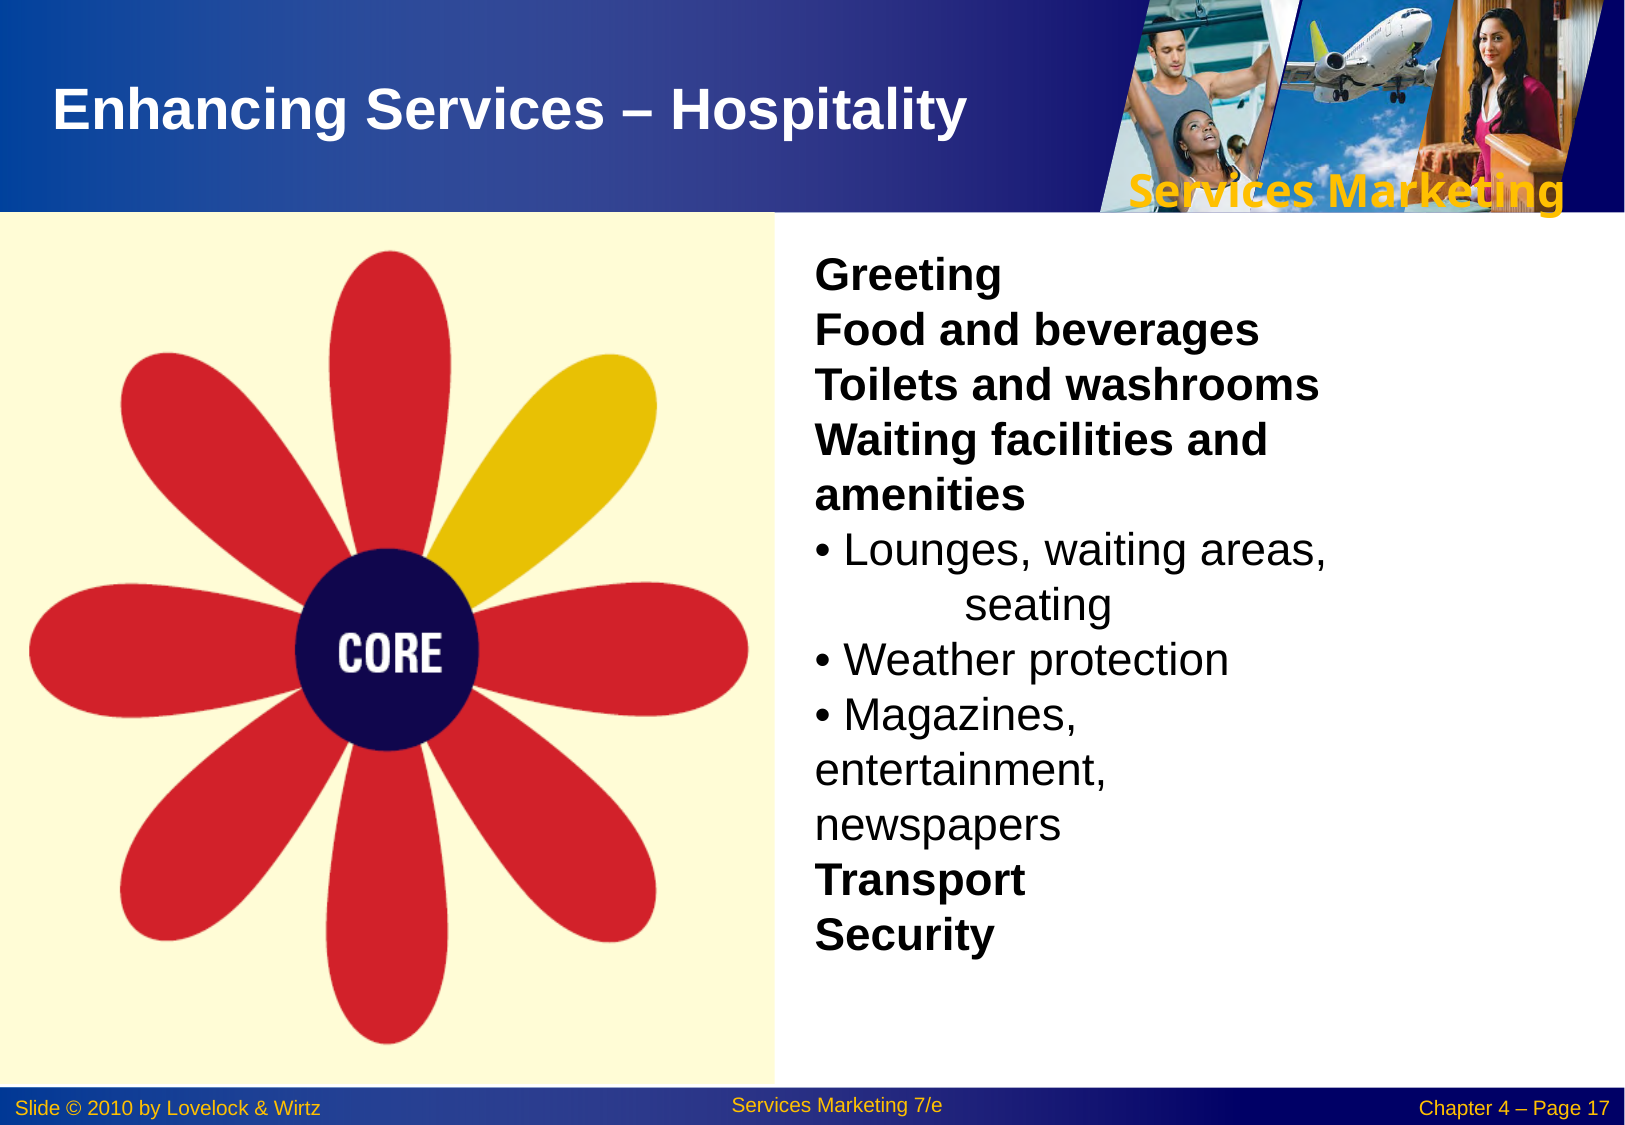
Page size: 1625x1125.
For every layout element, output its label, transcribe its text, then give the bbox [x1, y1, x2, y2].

text_box Greeting Food and beverages Toilets and washrooms Waiting facilities and amenities • Lounges, waiting areas, seating • Weather protection • Magazines, entertainment, newspapers Transport Security [799, 237, 1363, 1045]
picture [0, 212, 775, 1084]
picture [1100, 0, 1604, 213]
title Enhancing Services – Hospitality [36, 37, 1088, 176]
picture [1162, 186, 1172, 192]
picture [1546, 187, 1556, 202]
